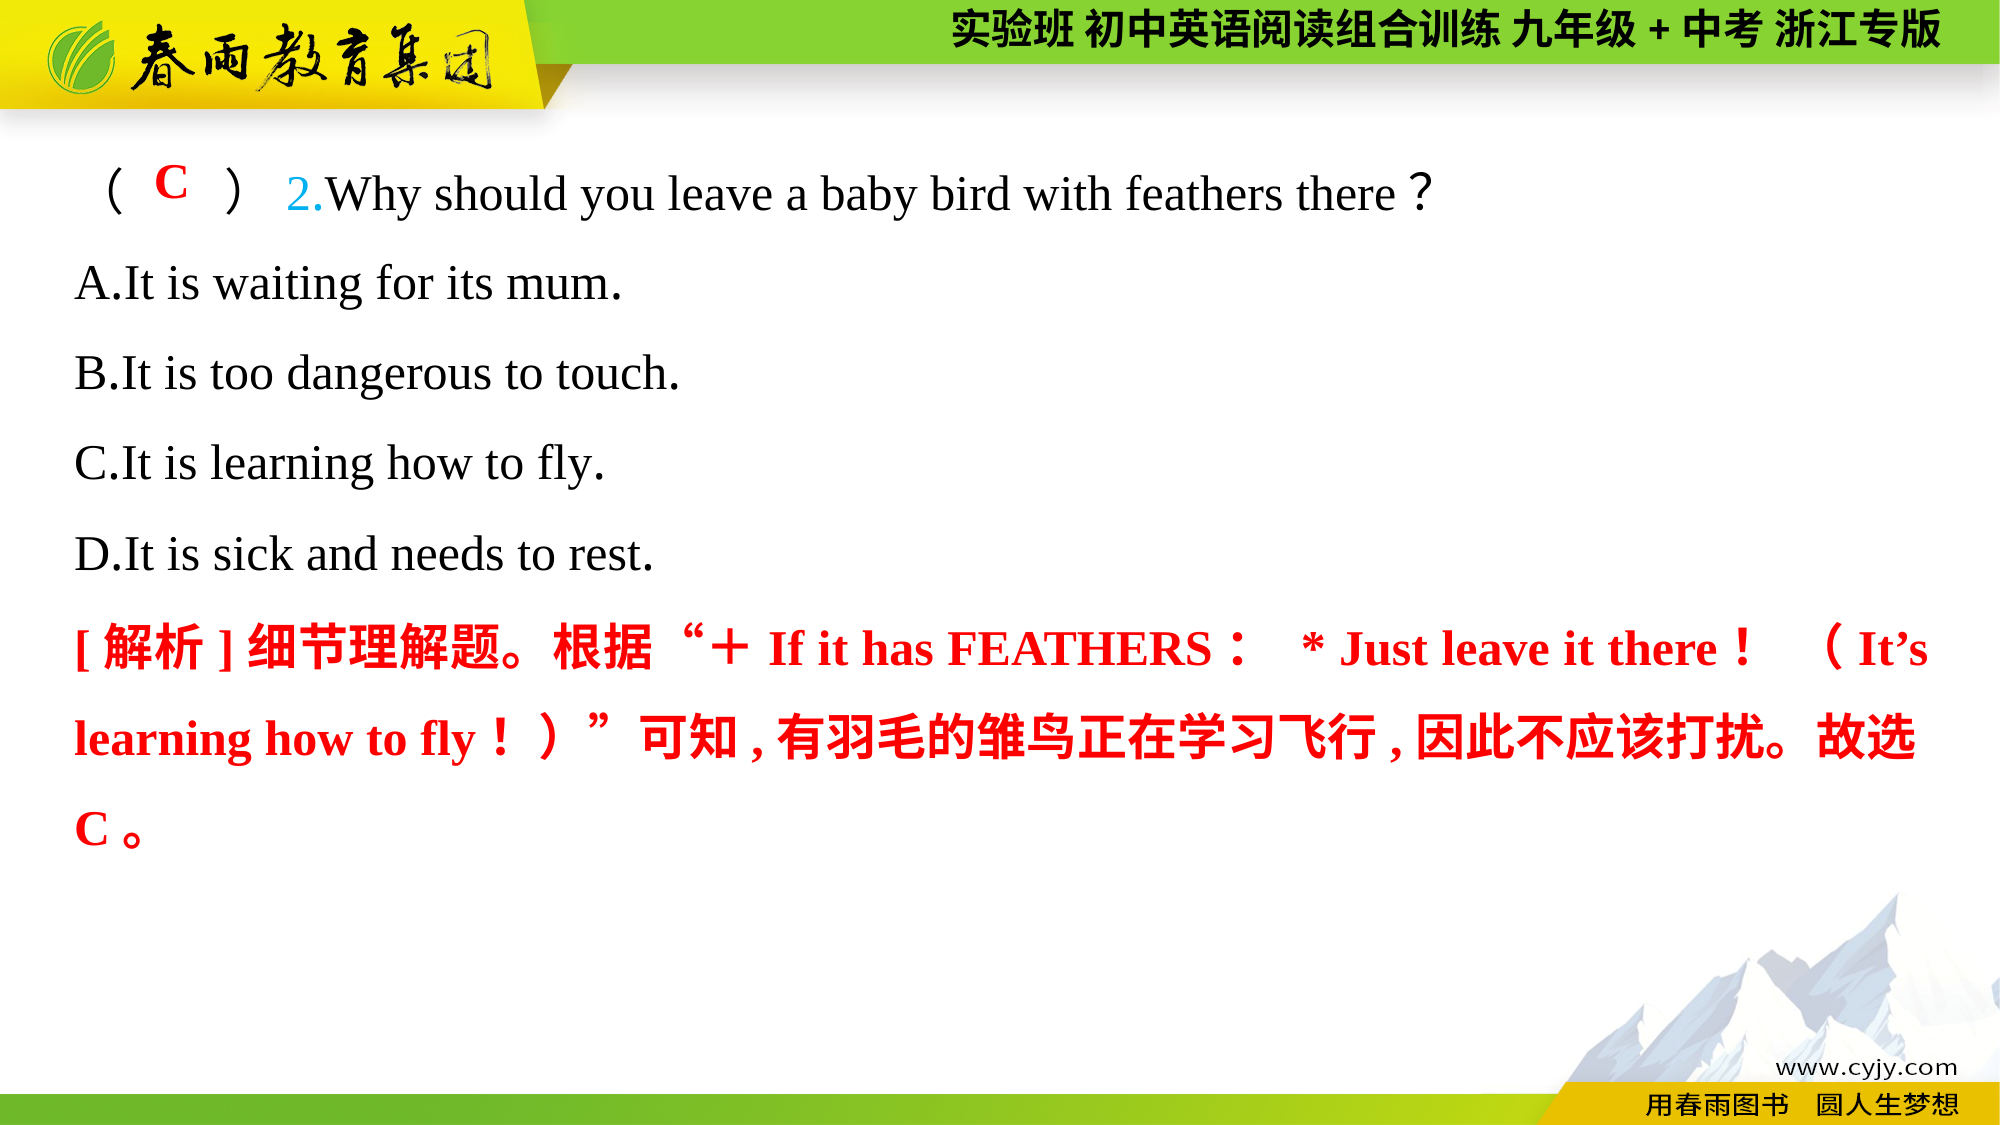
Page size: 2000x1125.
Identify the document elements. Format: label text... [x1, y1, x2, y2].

text_box C [139, 141, 205, 217]
picture [0, 0, 2000, 1125]
text_box [解析]细节理解题。根据“＋If it has FEATHERS： * Just leave it there！ （It’s learning how to fly！）”可知,有羽毛的雏鸟正在学习飞行,因此不应该打扰。故选C。 [59, 577, 1944, 863]
list （ ）2.Why should you leave a baby bird with feathers there？ A.It is waiting for its mum. B.It is too dangerous to touch. C.It is learning how to fly. D.It is sick and needs to rest. [59, 122, 1944, 577]
